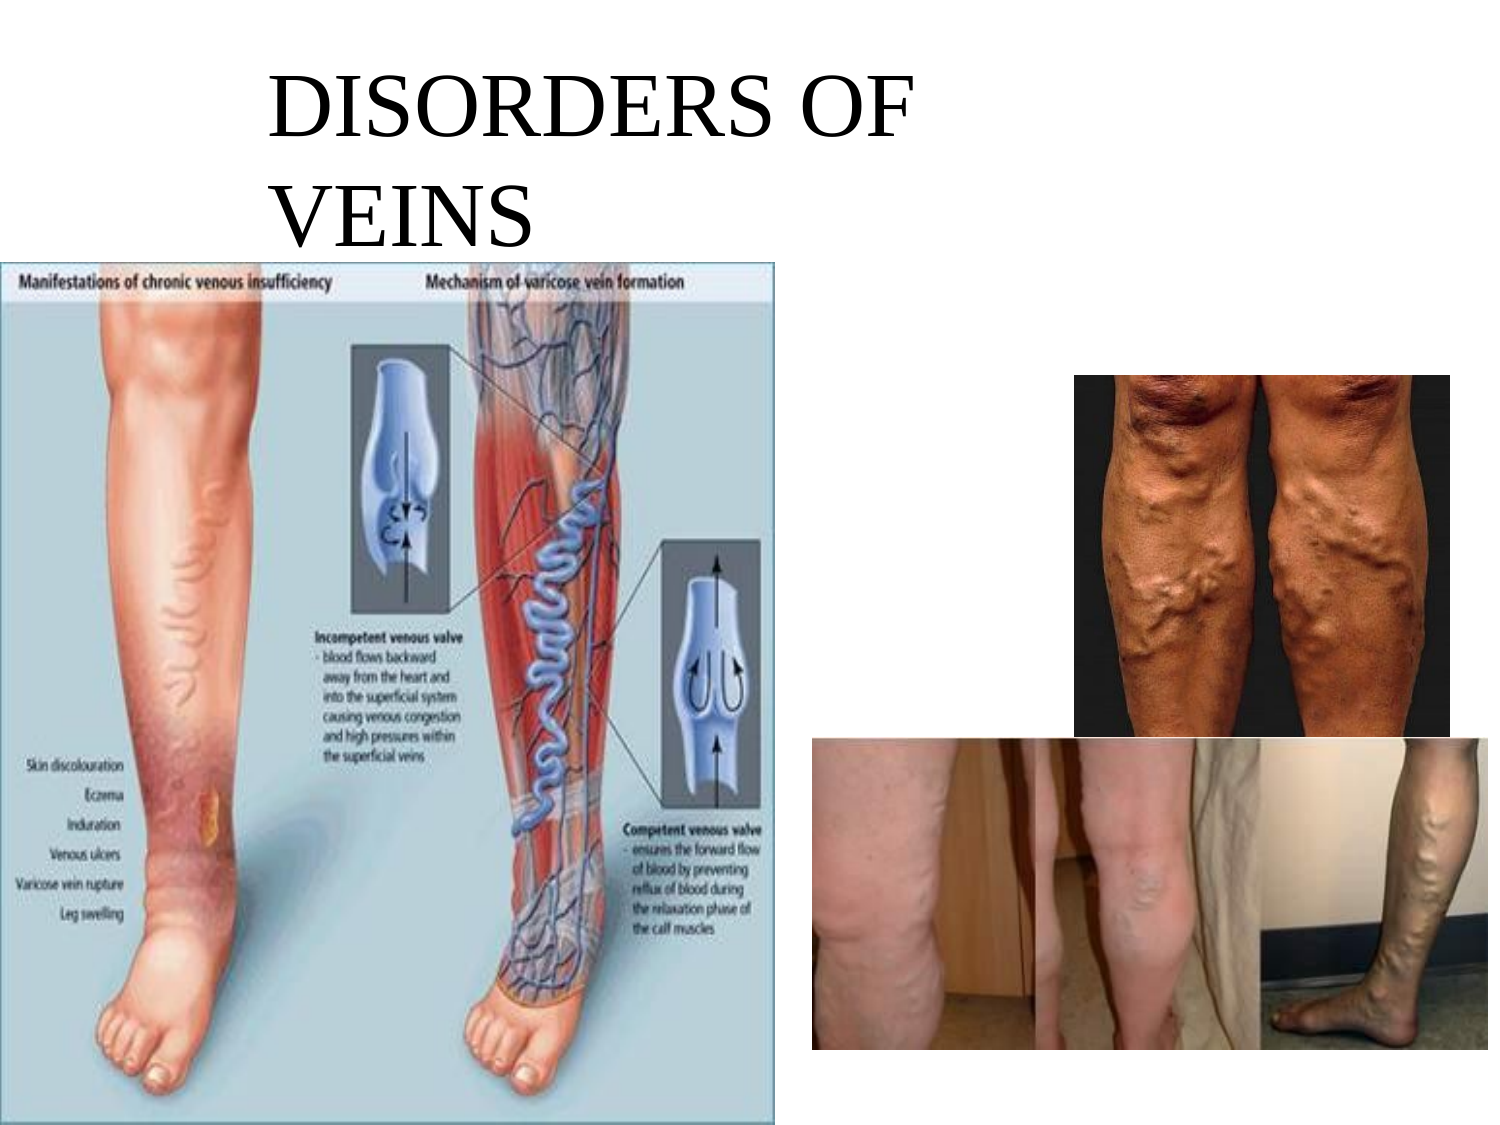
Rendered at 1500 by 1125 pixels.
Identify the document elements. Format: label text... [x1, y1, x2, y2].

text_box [812, 374, 1488, 1051]
title DISORDERS OF VEINS [249, 62, 1176, 253]
picture [0, 262, 776, 1125]
